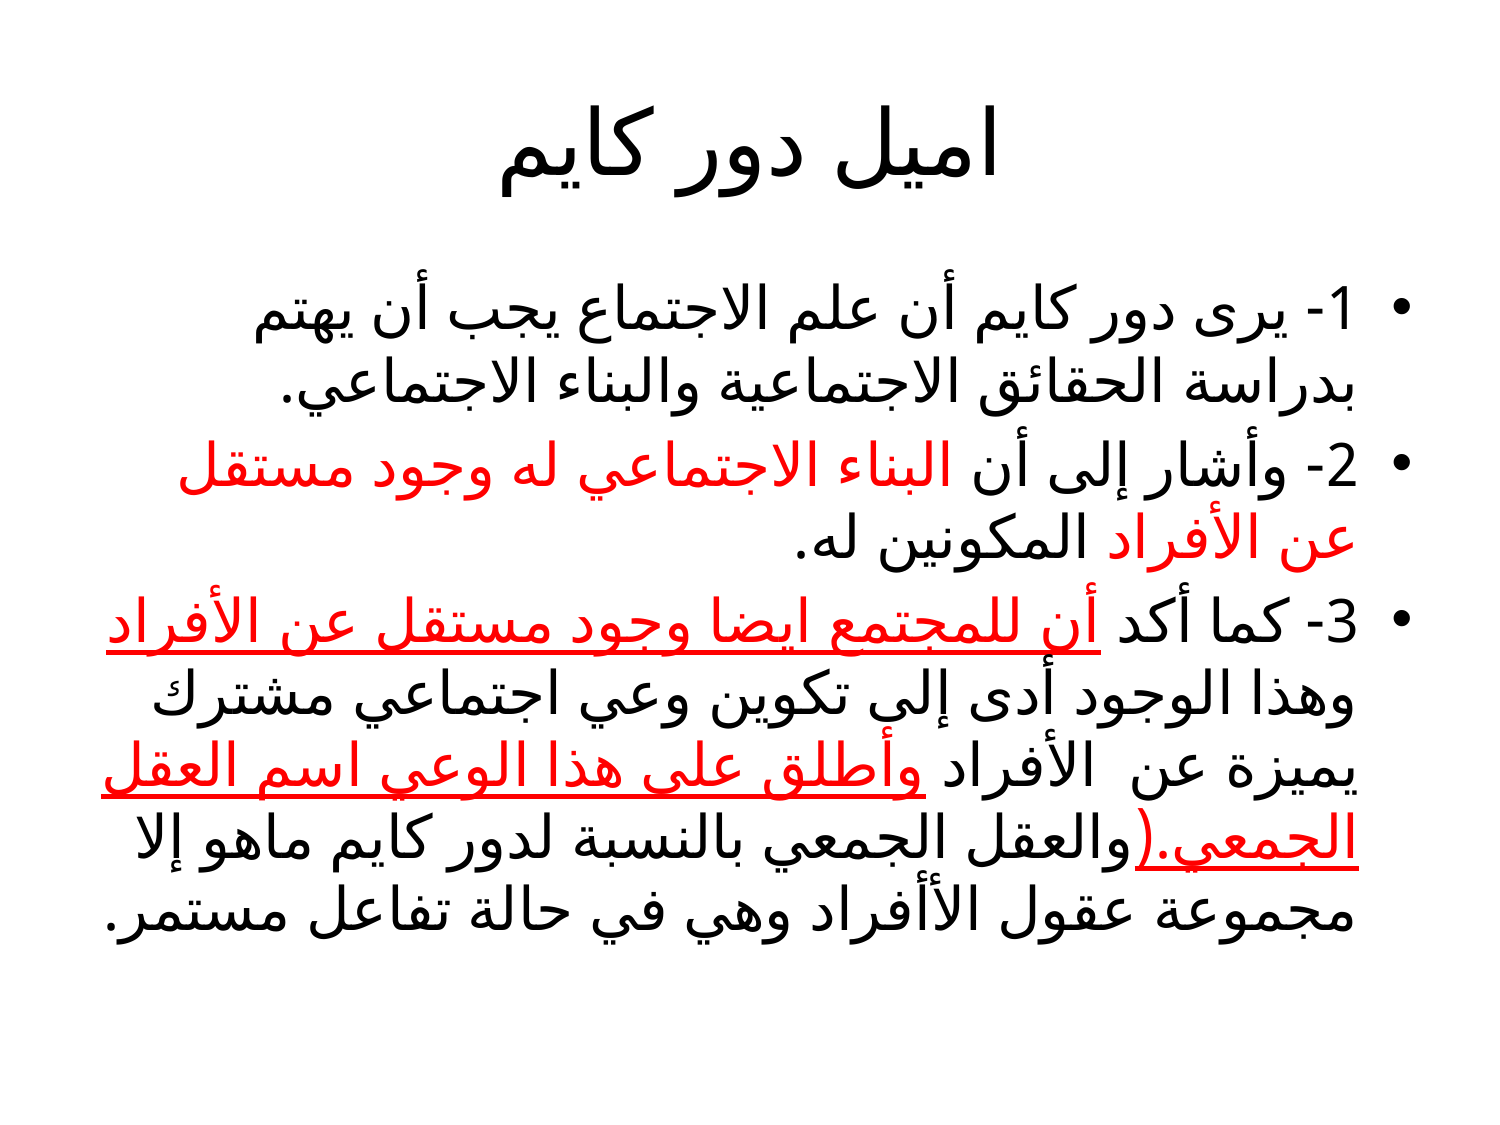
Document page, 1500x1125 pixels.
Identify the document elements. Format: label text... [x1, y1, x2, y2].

list 1- يرى دور كايم أن علم الاجتماع يجب أن يهتم بدراسة الحقائق الاجتماعية والبناء الاجتماعي. 2- وأشار إلى أن البناء الاجتماعي له وجود مستقل عن الأفراد المكونين له. 3- كما أكد أن للمجتمع ايضا وجود مستقل عن الأفراد وهذا الوجود أدى إلى تكوين وعي اجتماعي مشترك يميزة عن الأفراد وأطلق على هذا الوعي اسم العقل الجمعي.(والعقل الجمعي بالنسبة لدور كايم ماهو إلا مجموعة عقول الأأفراد وهي في حالة تفاعل مستمر. [75, 262, 1425, 1005]
title اميل دور كايم [75, 45, 1425, 233]
